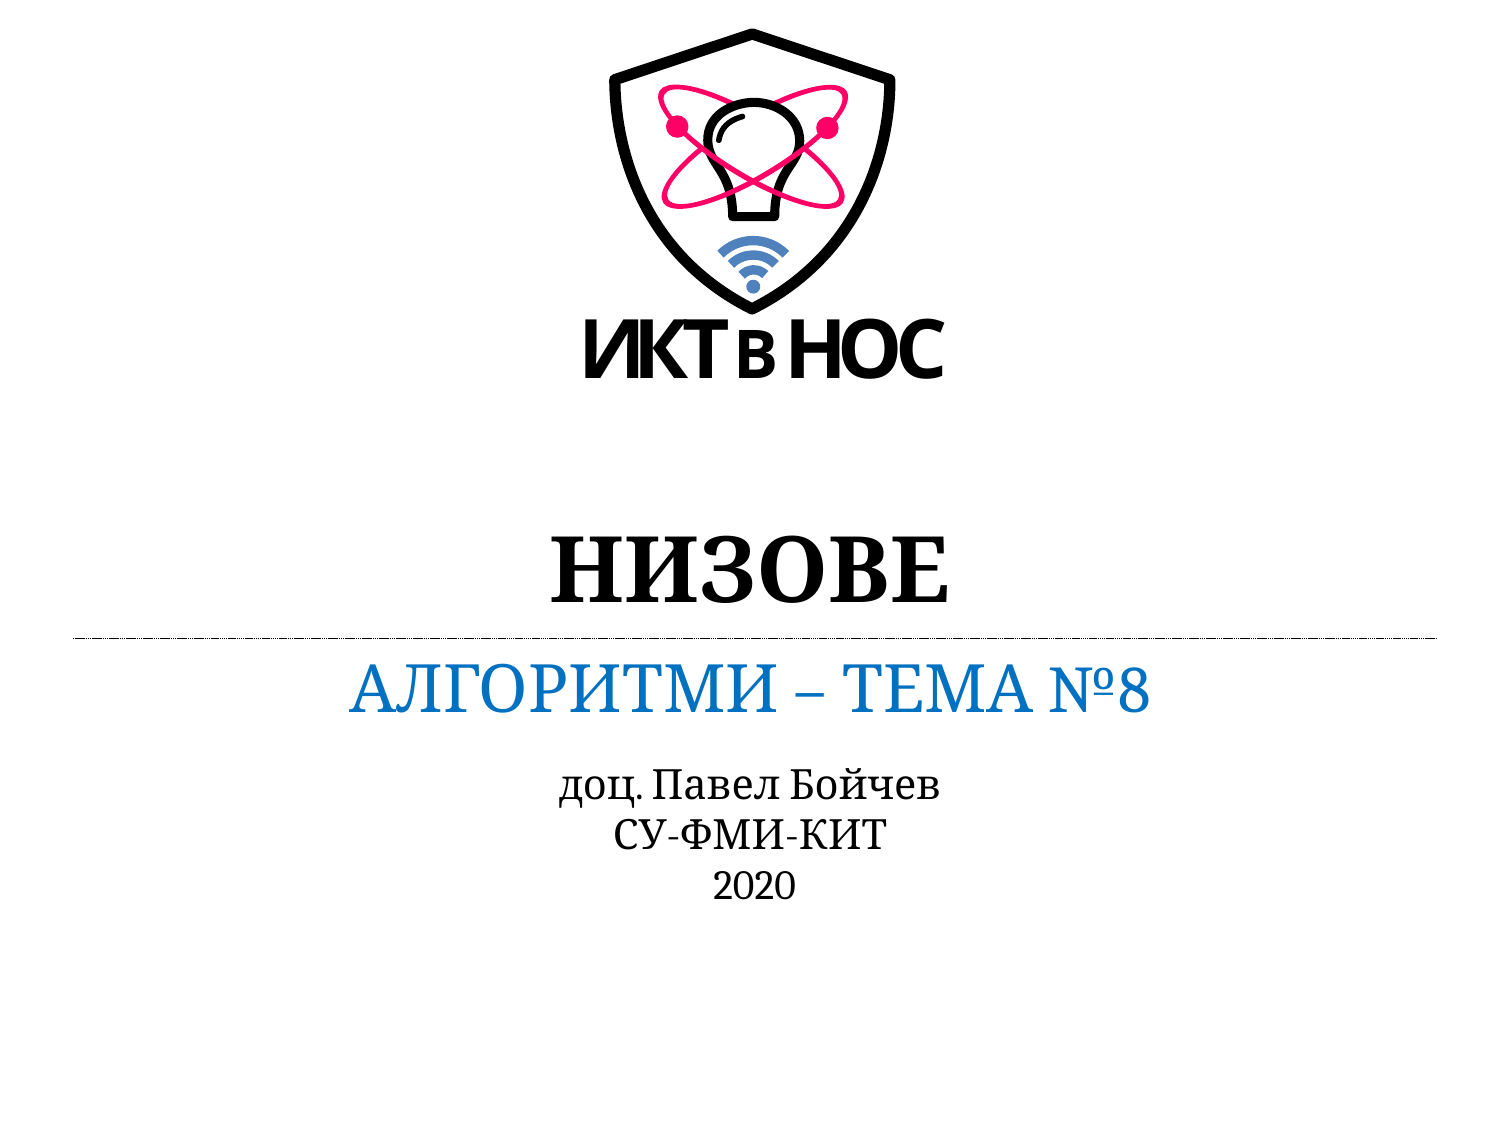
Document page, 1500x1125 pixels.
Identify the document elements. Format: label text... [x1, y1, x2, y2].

title Низове [0, 384, 1500, 632]
subtitle Алгоритми – тема №8 [0, 635, 1500, 754]
